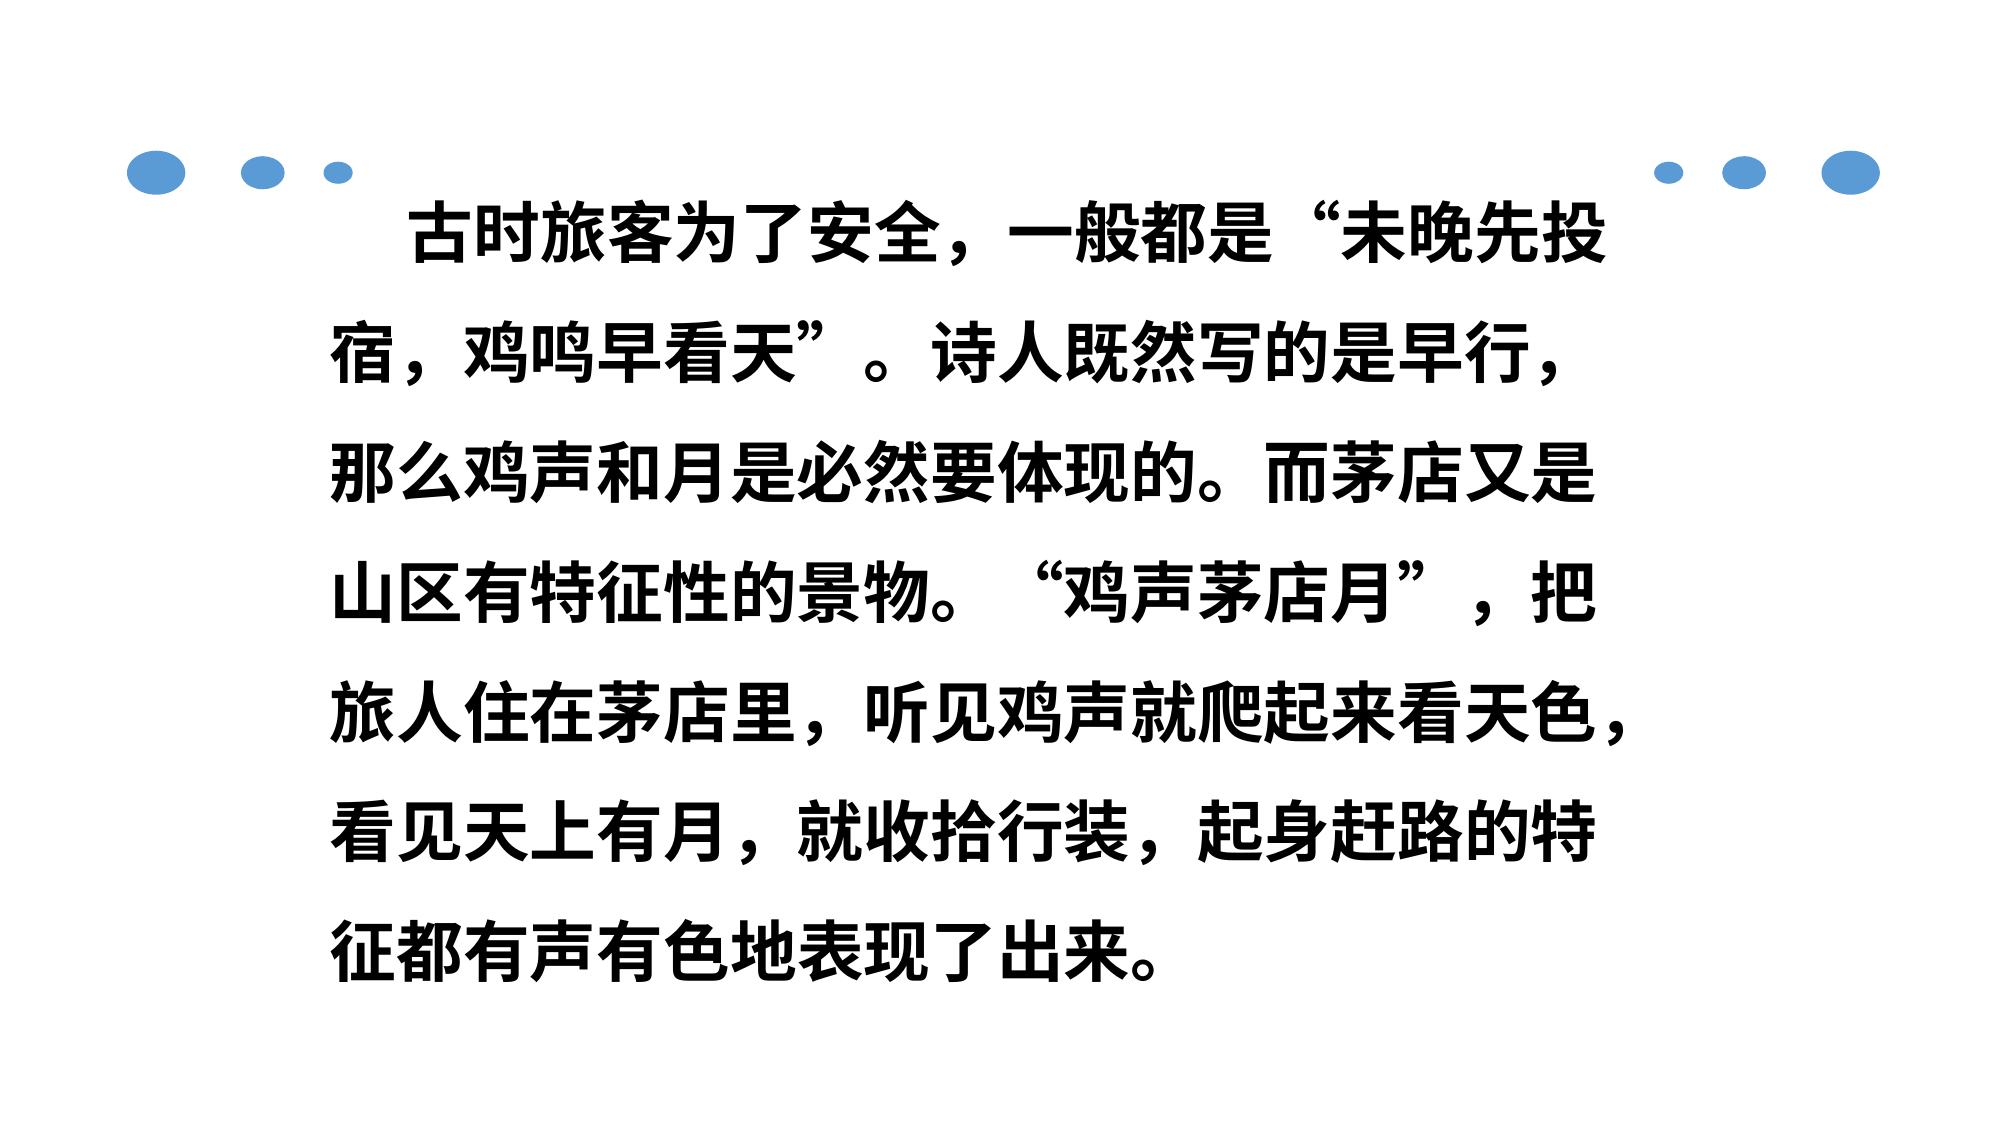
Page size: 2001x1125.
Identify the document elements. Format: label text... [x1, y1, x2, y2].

text_box 古时旅客为了安全，一般都是“未晚先投宿，鸡鸣早看天”。诗人既然写的是早行，那么鸡声和月是必然要体现的。而茅店又是山区有特征性的景物。“鸡声茅店月”，把旅人住在茅店里，听见鸡声就爬起来看天色，看见天上有月，就收拾行装，起身赶路的特征都有声有色地表现了出来。 [315, 143, 1649, 998]
